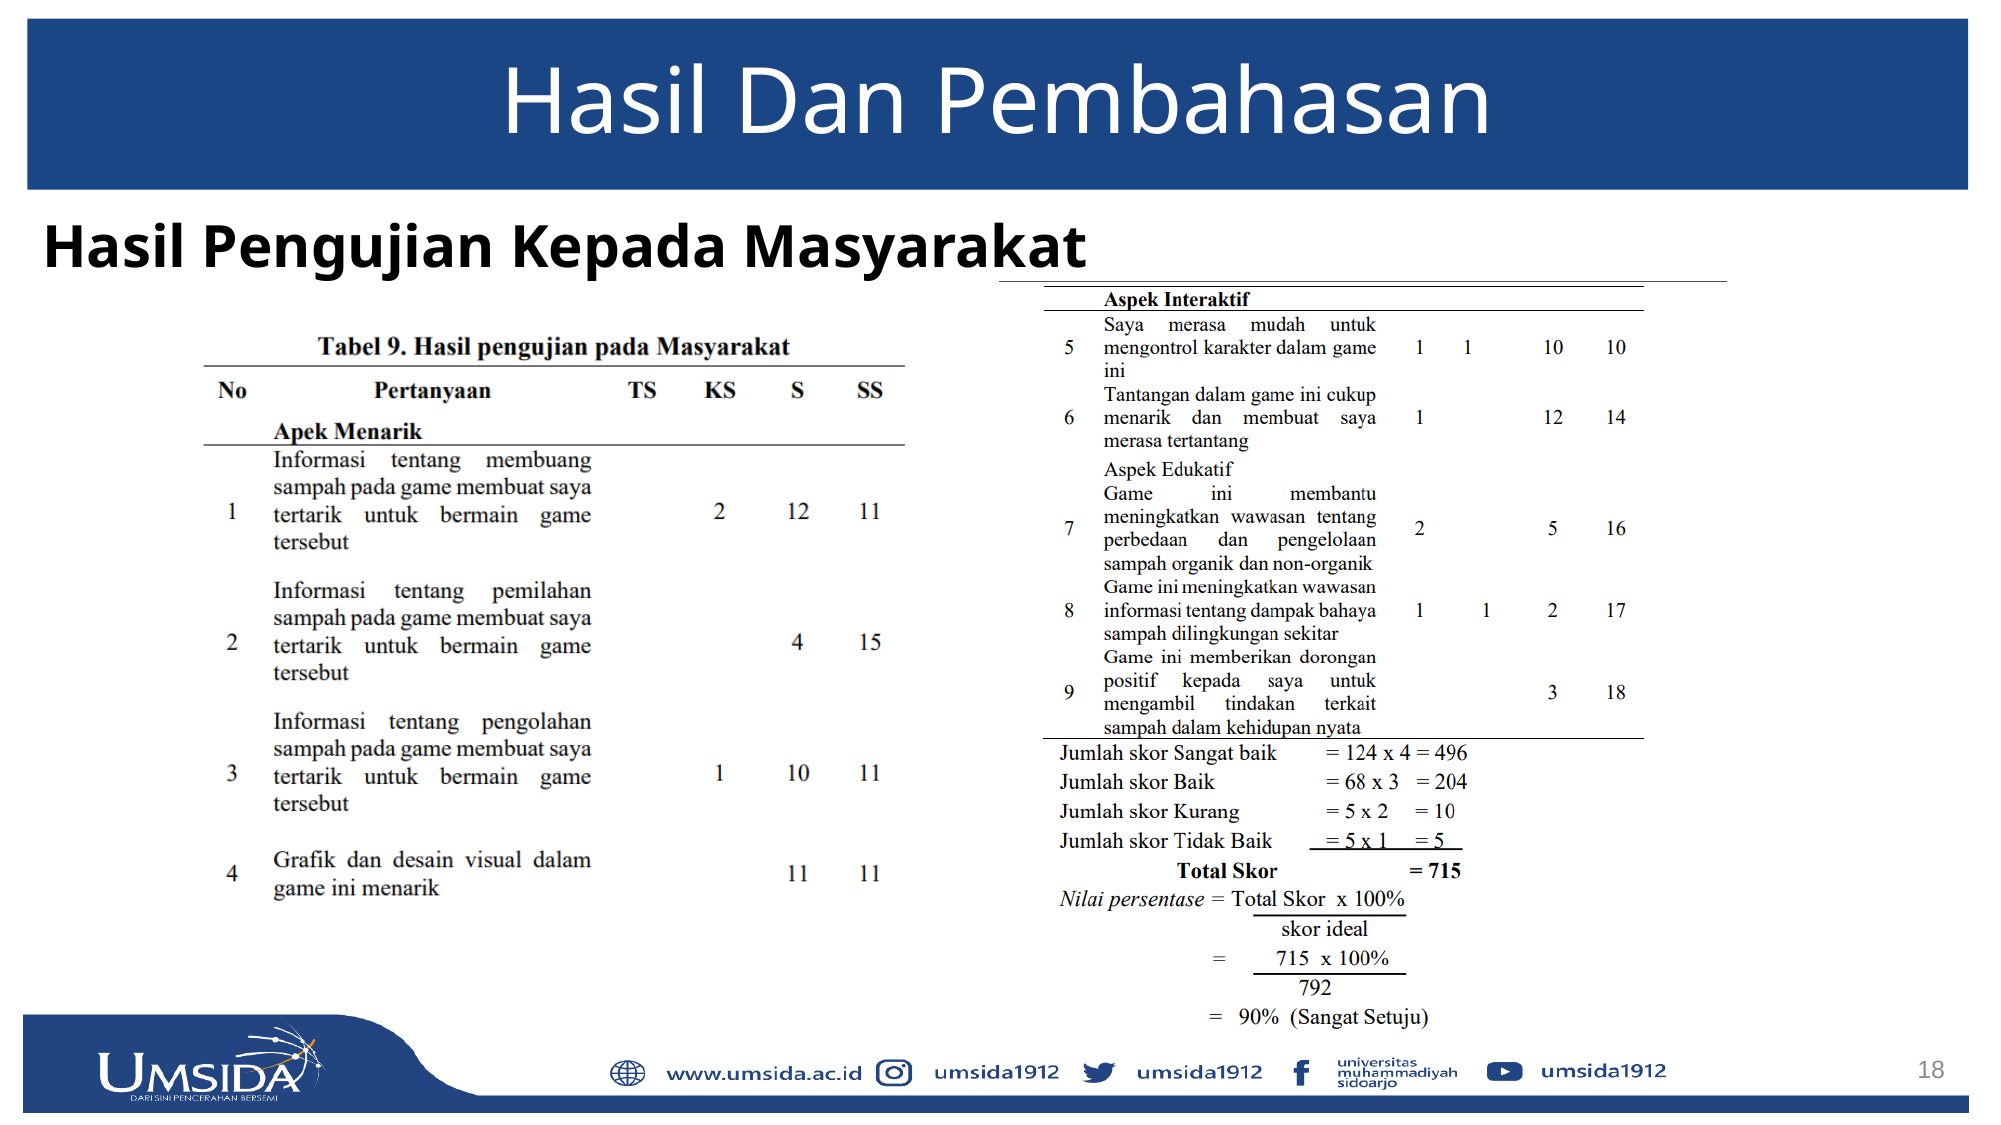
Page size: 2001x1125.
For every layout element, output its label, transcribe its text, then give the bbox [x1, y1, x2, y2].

picture [23, 18, 1969, 1113]
list Hasil Pengujian Kepada Masyarakat [27, 166, 1401, 266]
title Hasil Dan Pembahasan [27, 18, 1969, 190]
